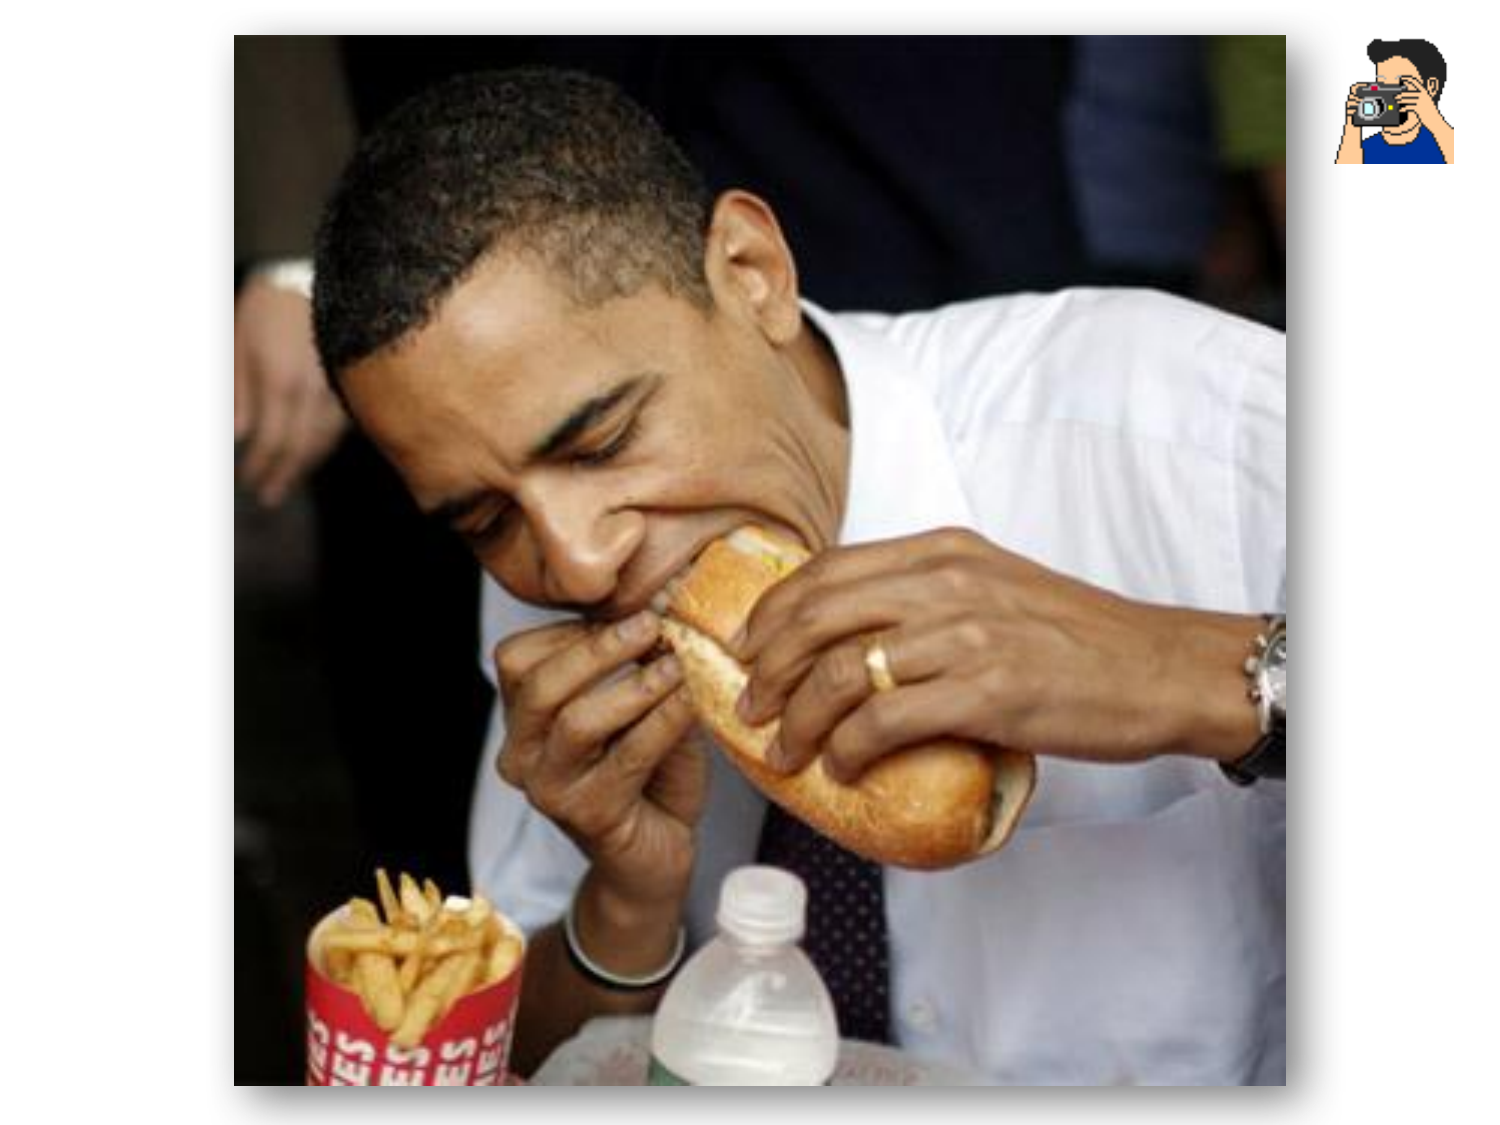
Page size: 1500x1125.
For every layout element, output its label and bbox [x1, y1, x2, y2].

picture [1323, 34, 1454, 165]
picture [234, 34, 1286, 1087]
